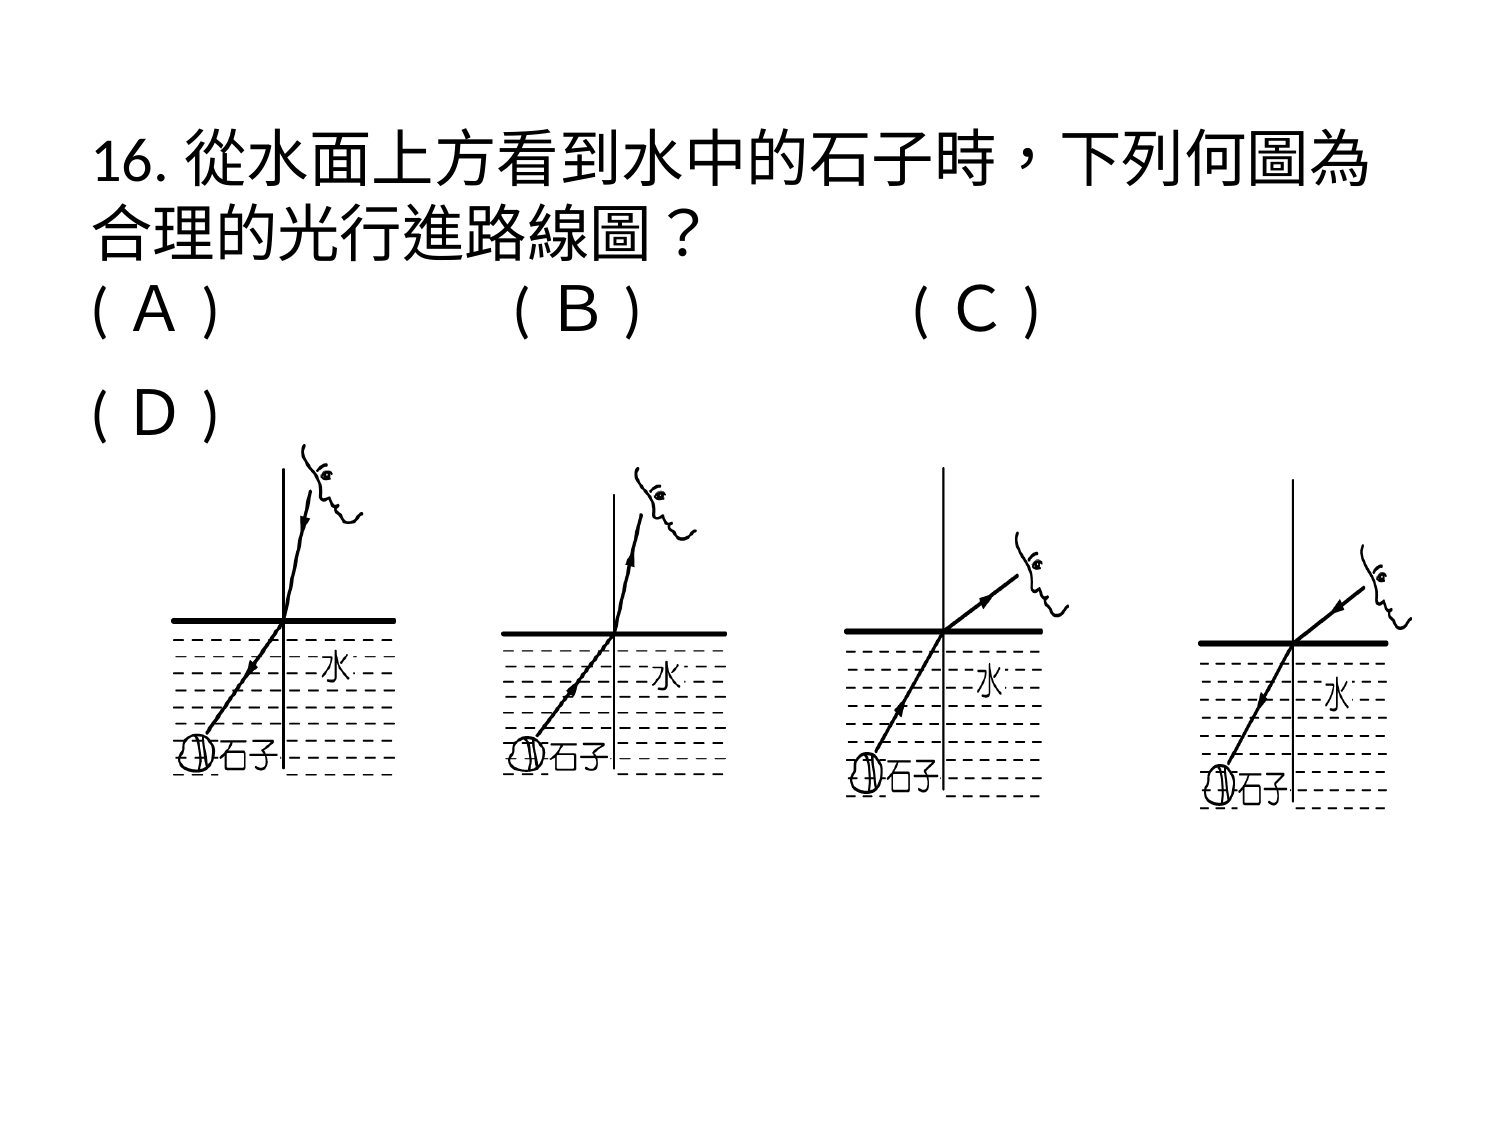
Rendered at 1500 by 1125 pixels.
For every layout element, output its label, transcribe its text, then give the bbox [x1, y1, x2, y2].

picture [844, 467, 1070, 799]
title 16.從水面上方看到水中的石子時，下列何圖為合理的光行進路線圖？ (Ａ) (Ｂ) (Ｃ) (Ｄ) [75, 45, 1425, 528]
picture [1198, 479, 1412, 811]
picture [170, 444, 396, 776]
picture [501, 467, 727, 776]
